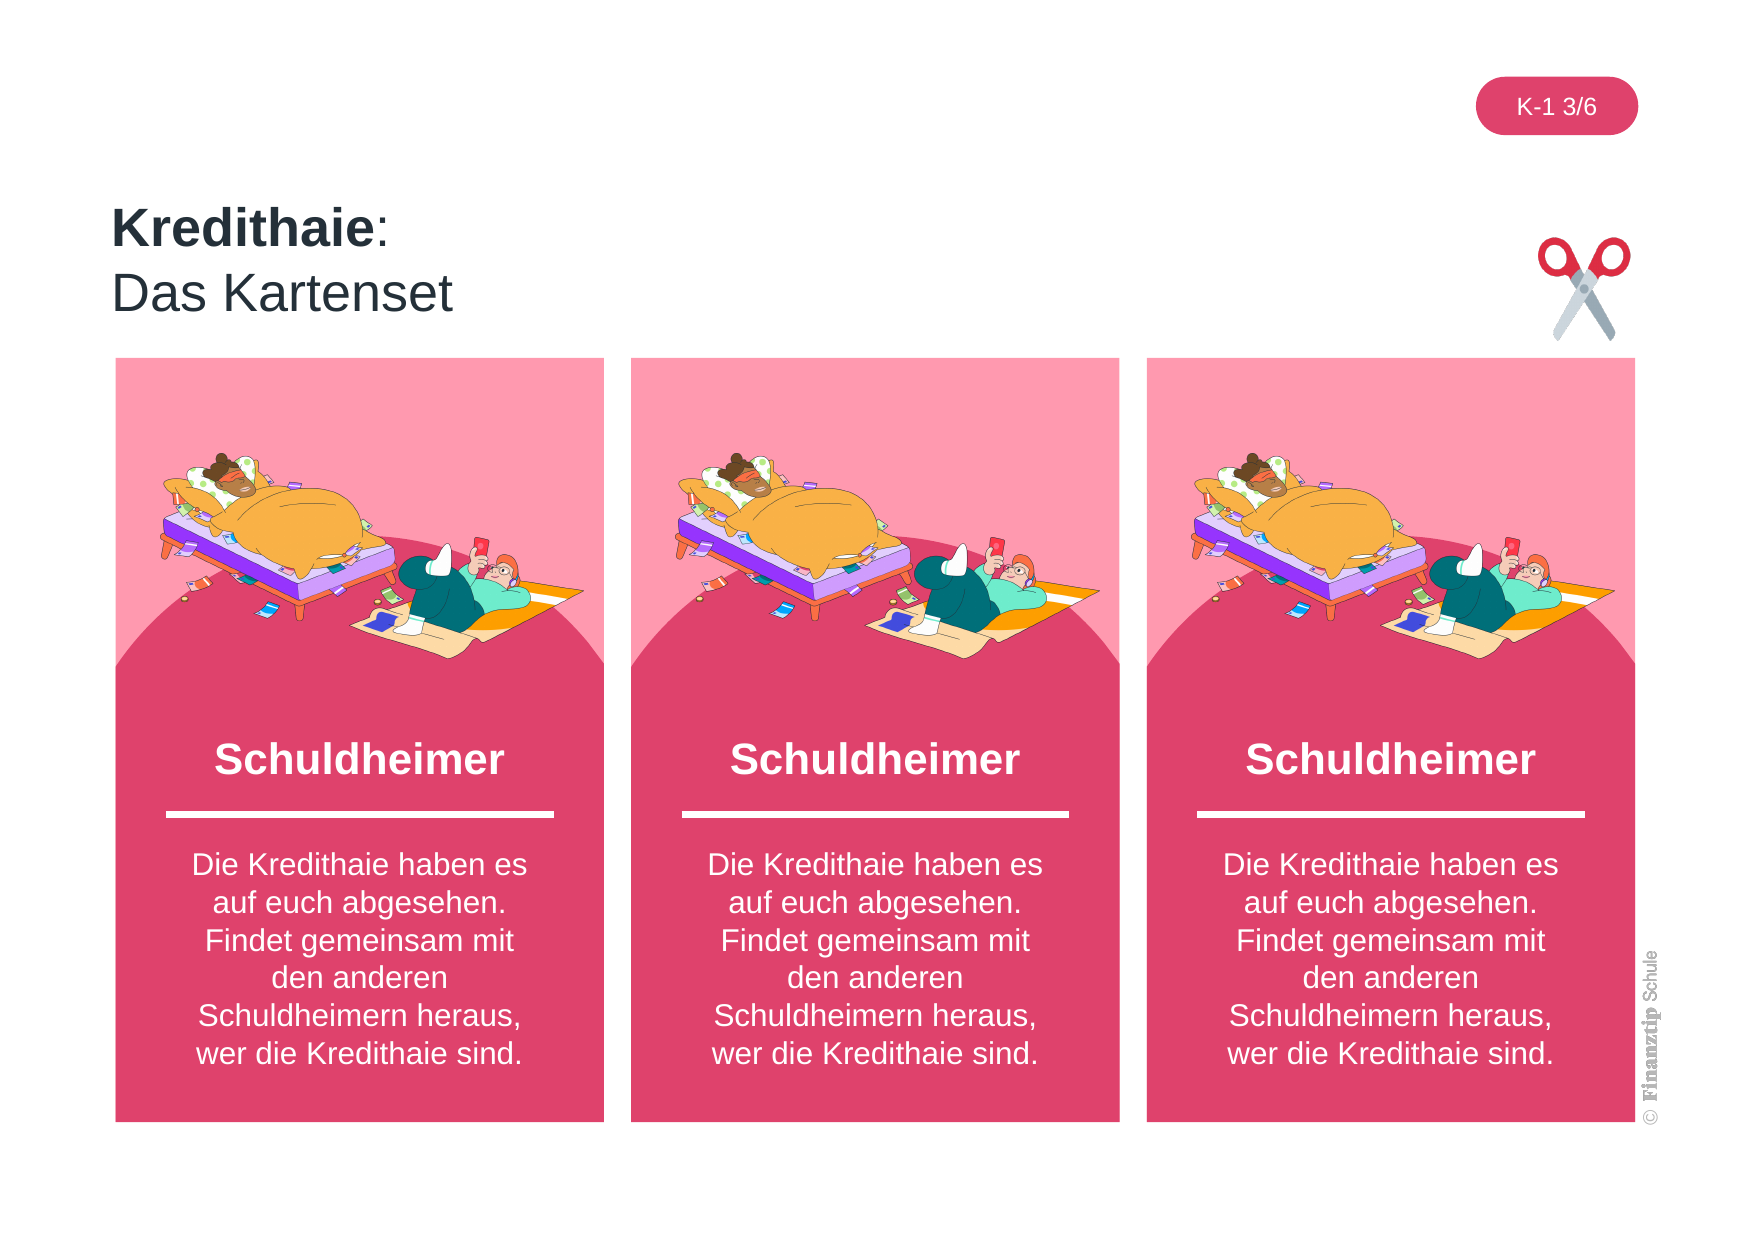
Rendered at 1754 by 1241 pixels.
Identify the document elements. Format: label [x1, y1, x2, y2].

text_box [631, 357, 1120, 1123]
picture [1639, 951, 1661, 1101]
text_box [1146, 357, 1636, 1123]
text_box [115, 357, 604, 1123]
picture [1532, 237, 1636, 344]
